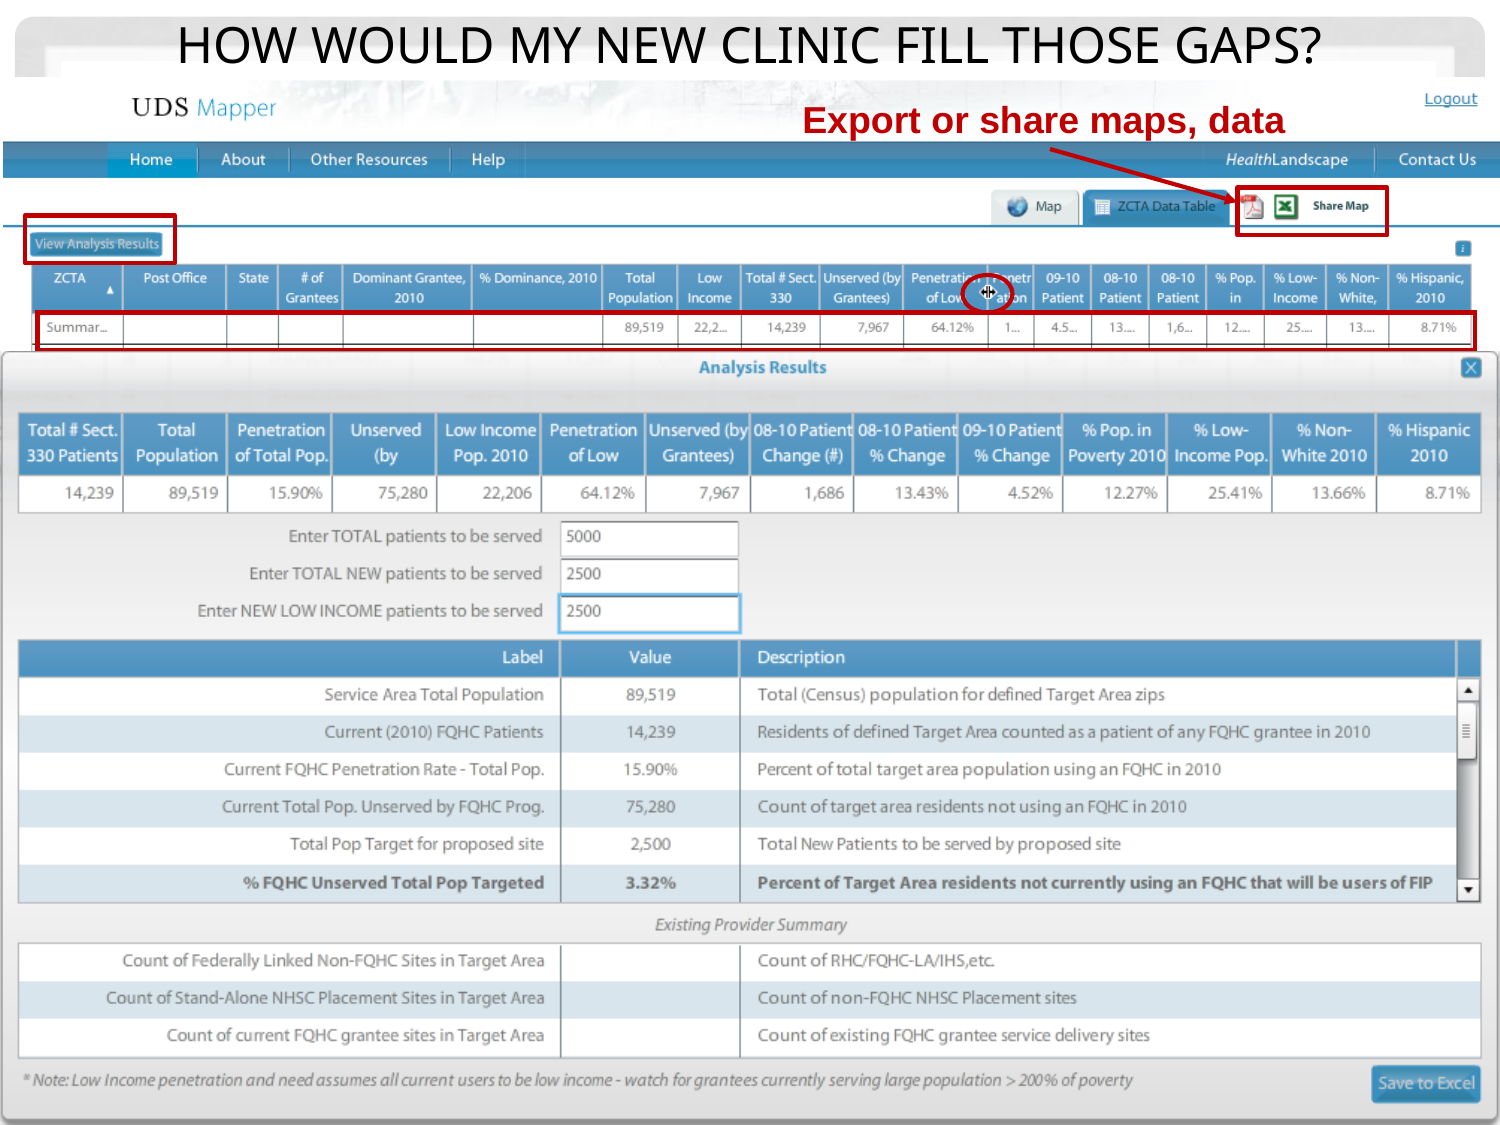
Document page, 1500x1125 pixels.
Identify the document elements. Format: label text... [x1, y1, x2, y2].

title How would my new clinic fill those gaps? [75, 0, 1425, 76]
picture [0, 350, 1500, 1125]
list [3, 76, 1500, 350]
